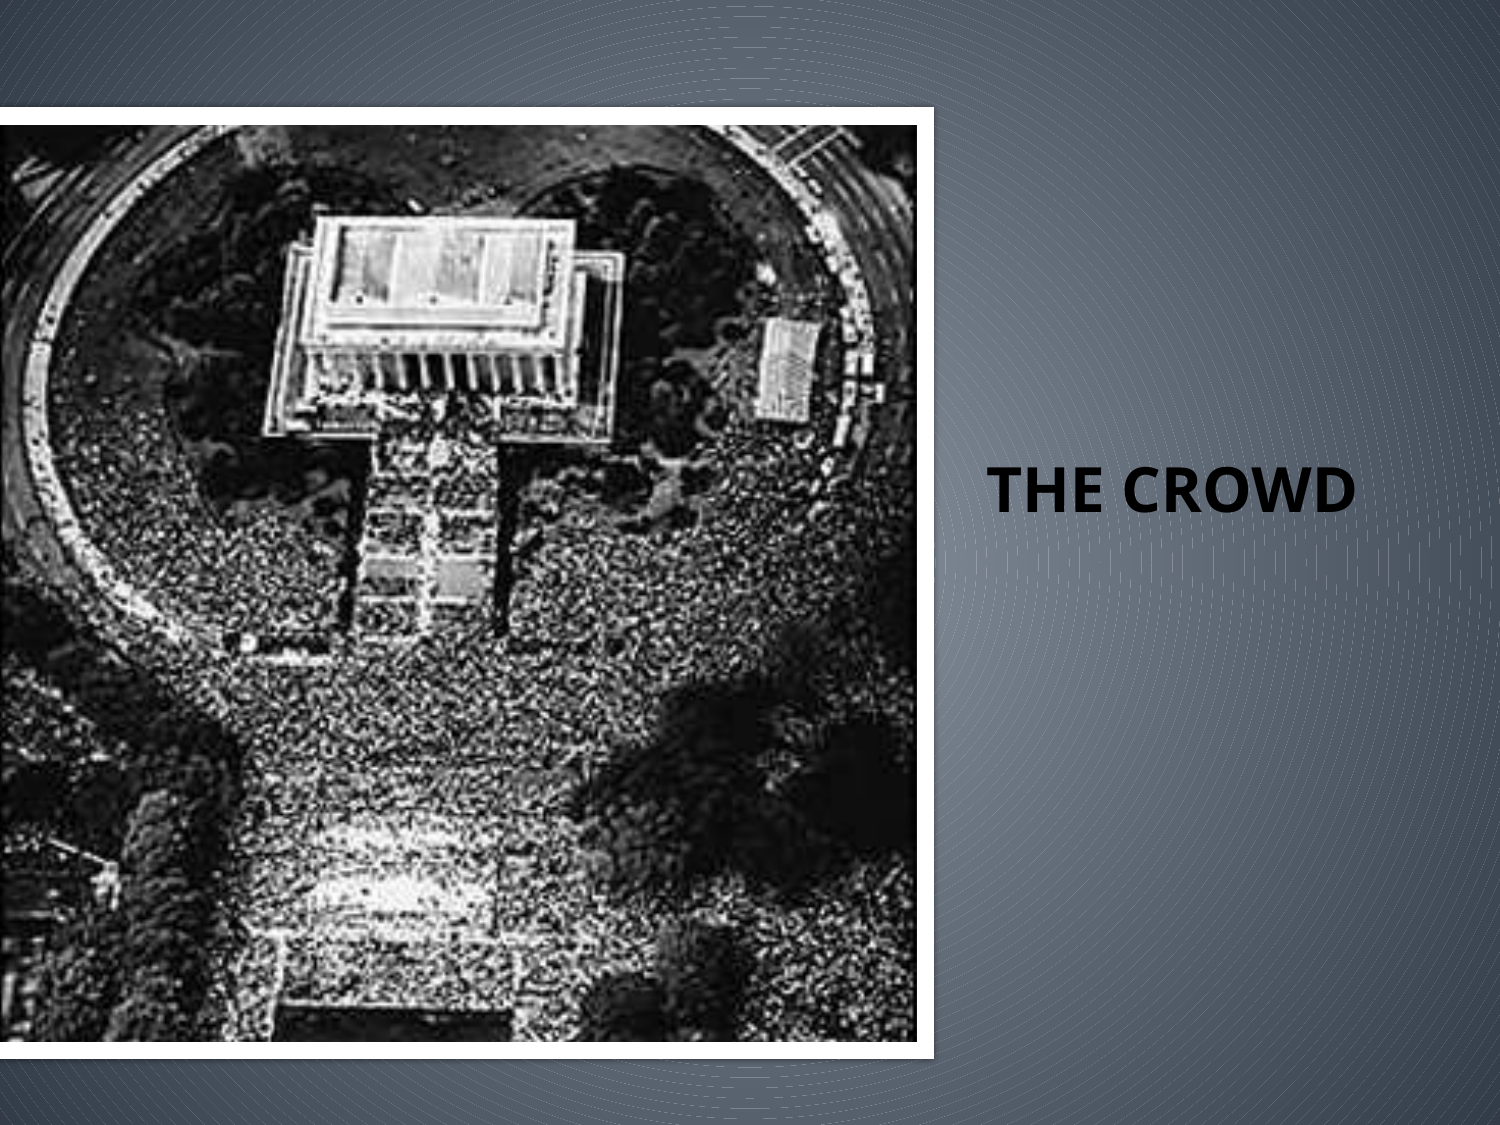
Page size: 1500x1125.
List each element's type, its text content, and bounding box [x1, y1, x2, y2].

picture [0, 124, 918, 1043]
title The crowd [978, 362, 1500, 525]
